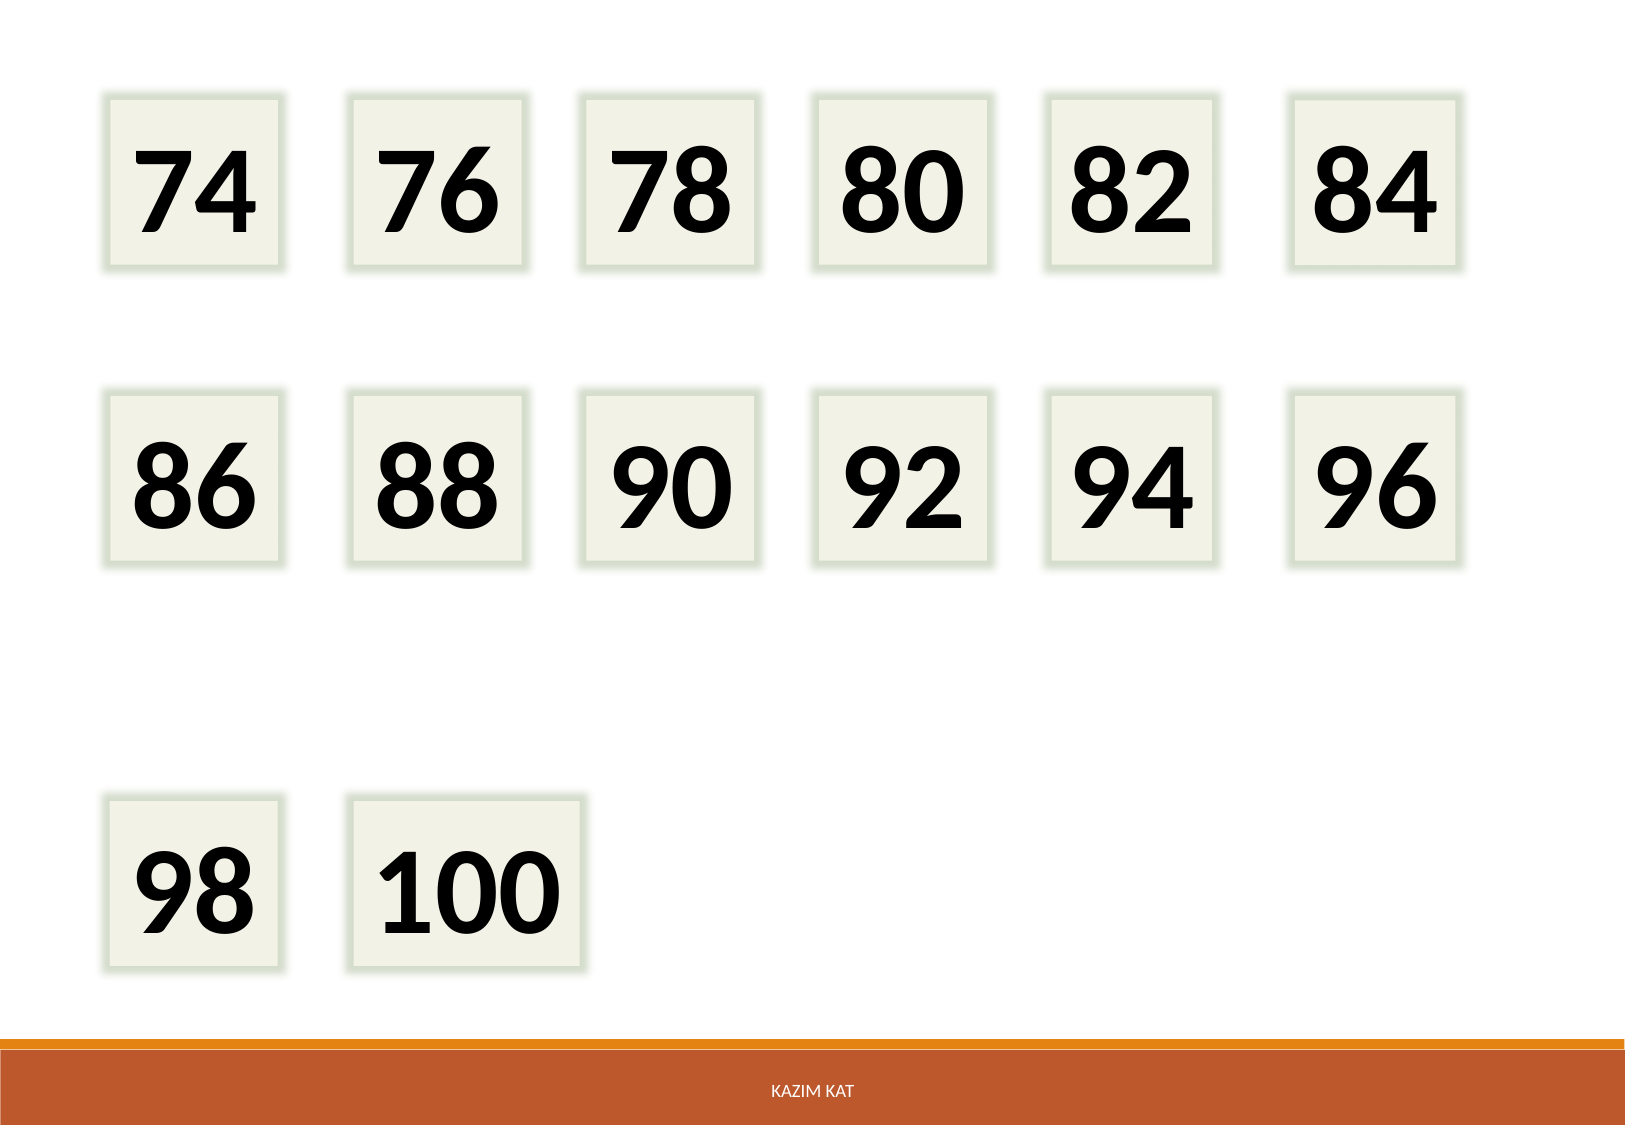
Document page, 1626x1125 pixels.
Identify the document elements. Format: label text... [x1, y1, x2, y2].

text_box 100 [353, 801, 580, 966]
text_box 98 [109, 801, 278, 966]
footer KAZIM KAT [491, 1059, 1135, 1120]
text_box 96 [1294, 395, 1456, 561]
text_box 92 [819, 395, 987, 561]
text_box 88 [353, 395, 522, 561]
text_box 82 [1051, 99, 1212, 265]
text_box 94 [1051, 395, 1212, 561]
text_box 90 [586, 395, 755, 561]
text_box 76 [353, 99, 522, 265]
text_box 80 [819, 99, 987, 265]
text_box 84 [1294, 100, 1456, 265]
text_box 78 [586, 99, 755, 265]
text_box 74 [110, 99, 279, 265]
text_box 86 [110, 395, 279, 561]
